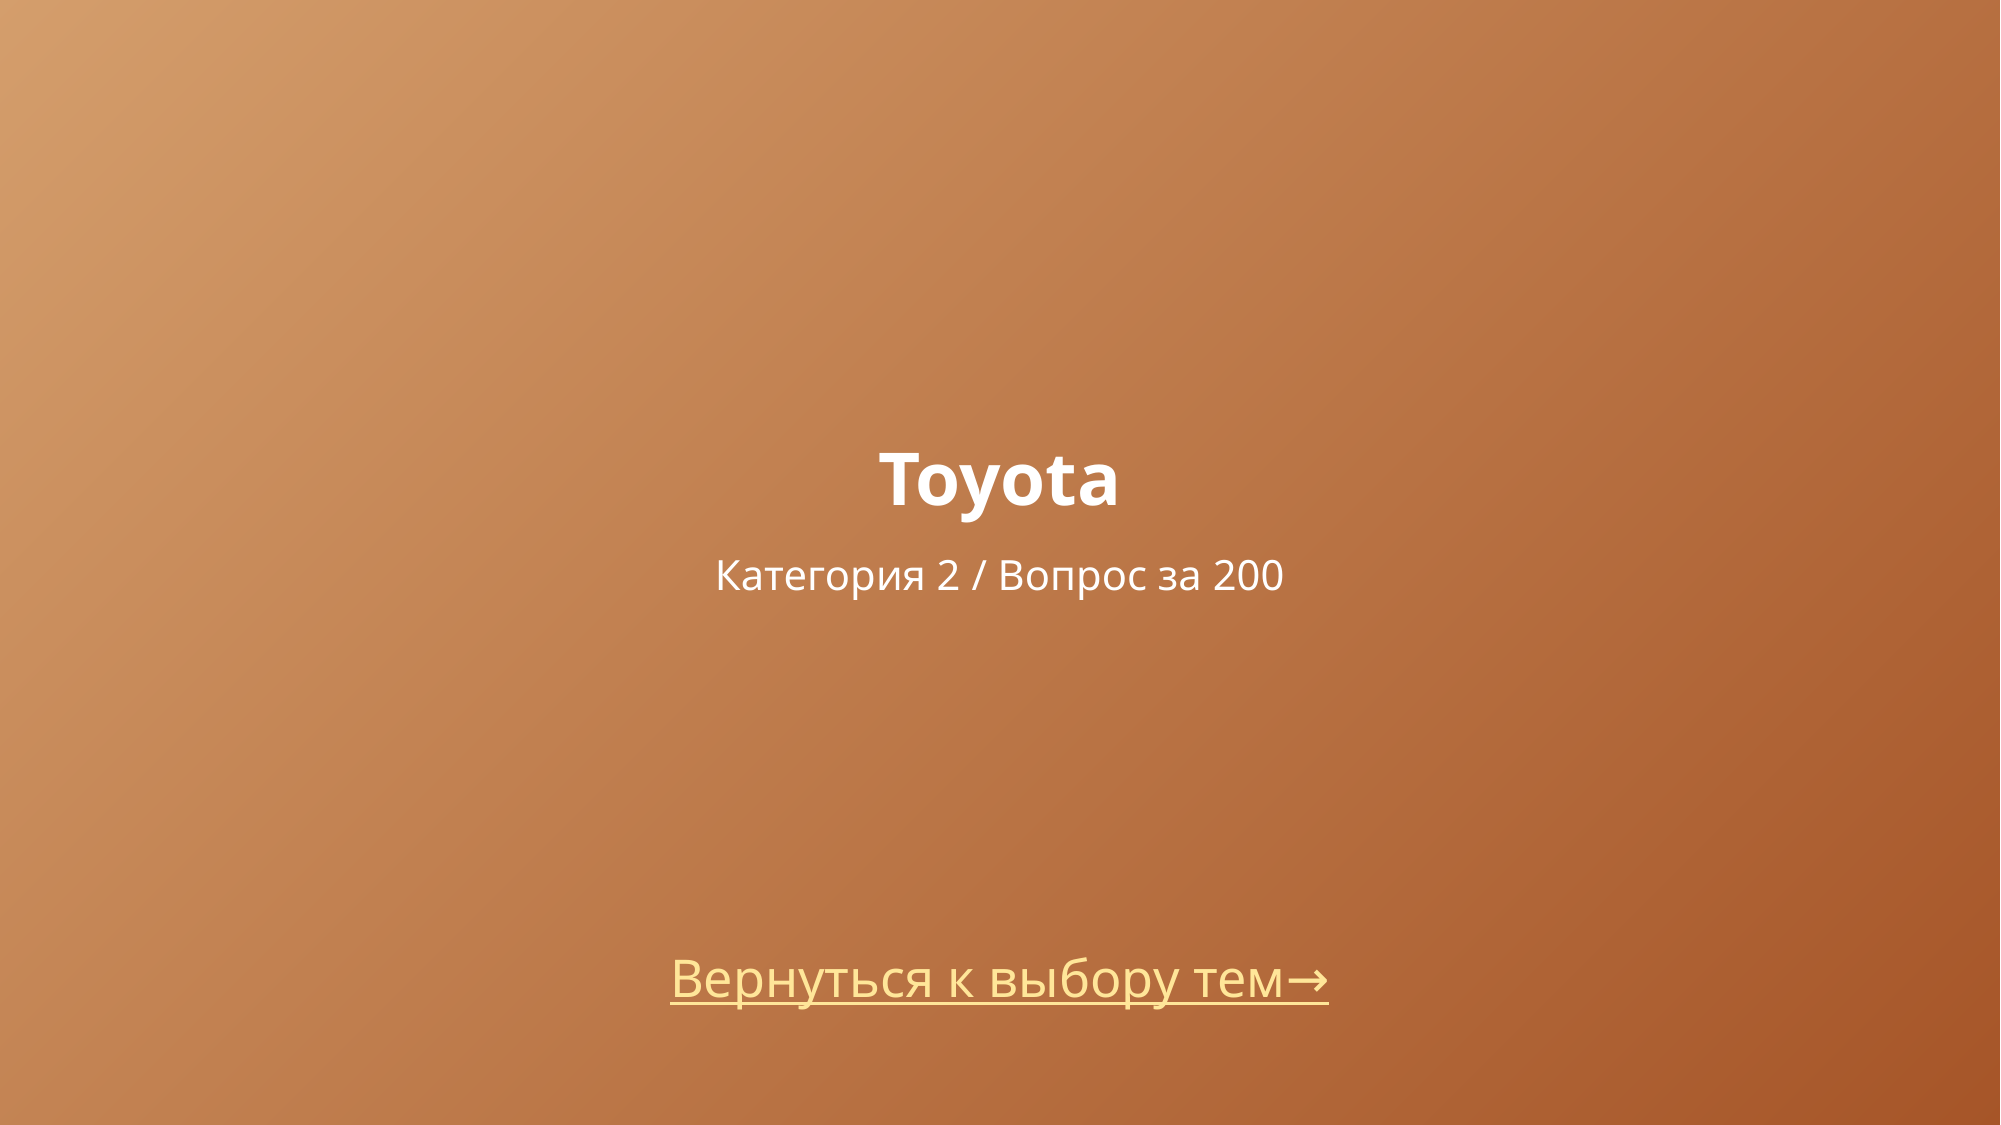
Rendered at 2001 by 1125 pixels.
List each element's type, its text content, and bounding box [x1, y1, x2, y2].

text_box Вернуться к выбору тем→ [655, 938, 1345, 1016]
title Toyota Категория 2 / Вопрос за 200 [117, 396, 1883, 646]
